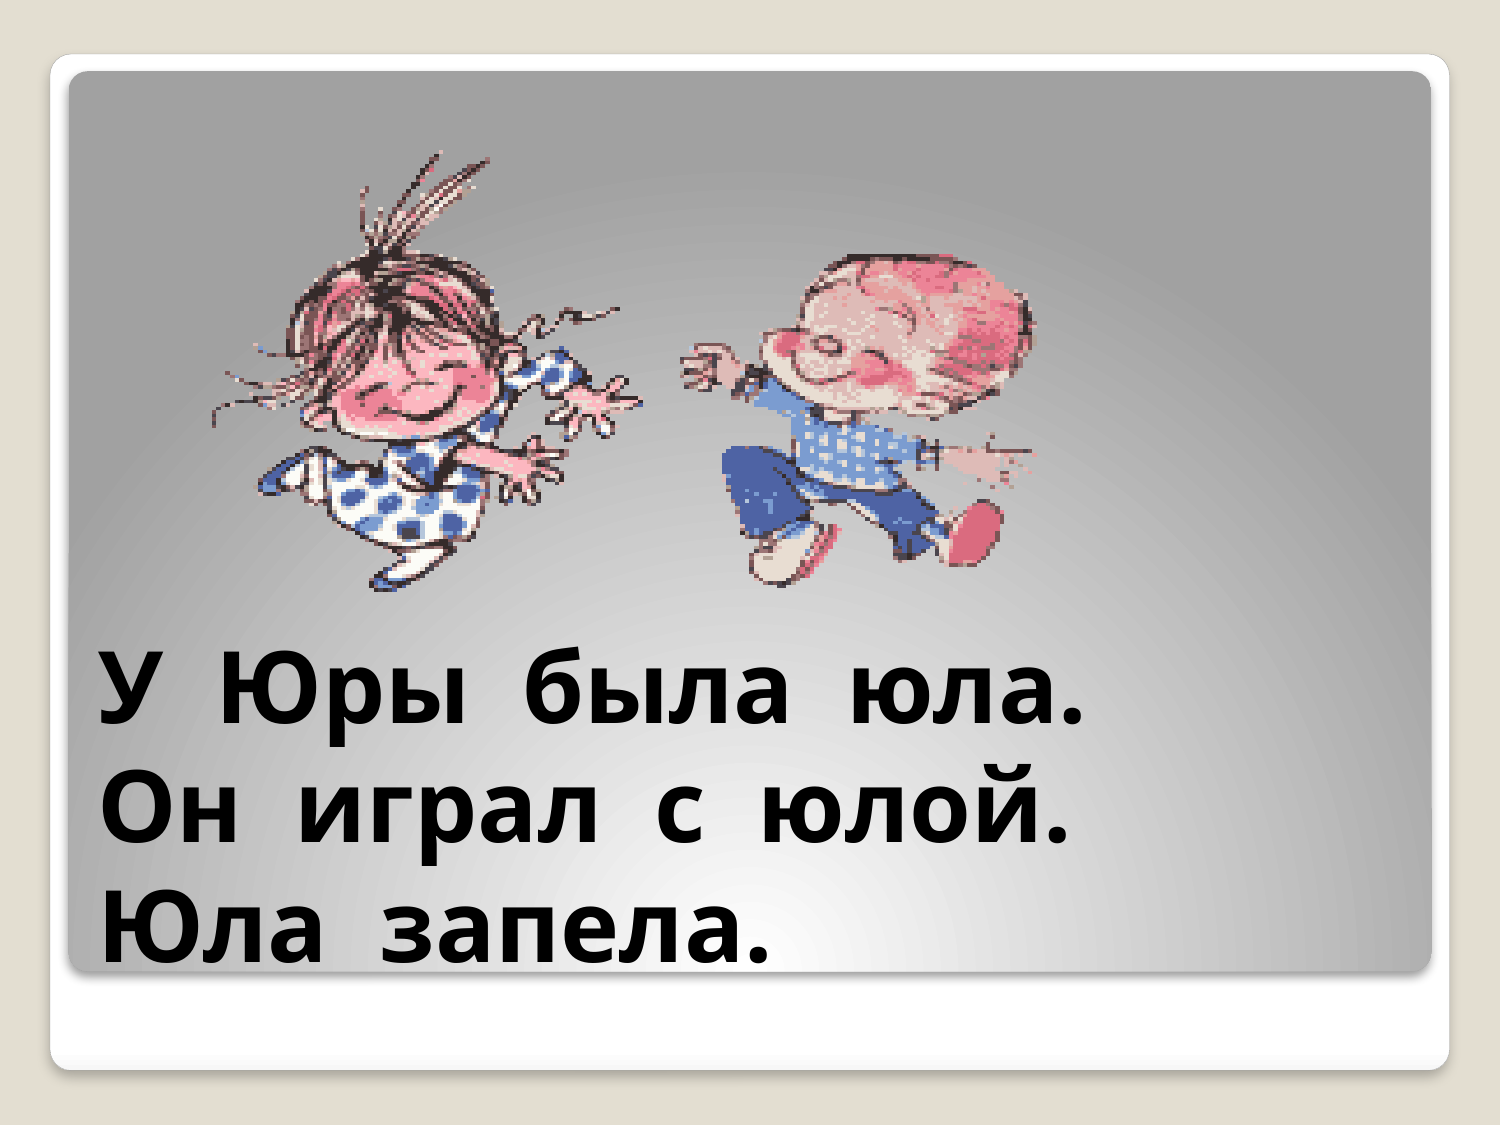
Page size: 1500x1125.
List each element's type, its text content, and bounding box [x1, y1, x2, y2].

title У Юры была юла. Он играл с юлой. Юла запела. [82, 539, 1425, 991]
picture [175, 140, 1079, 622]
